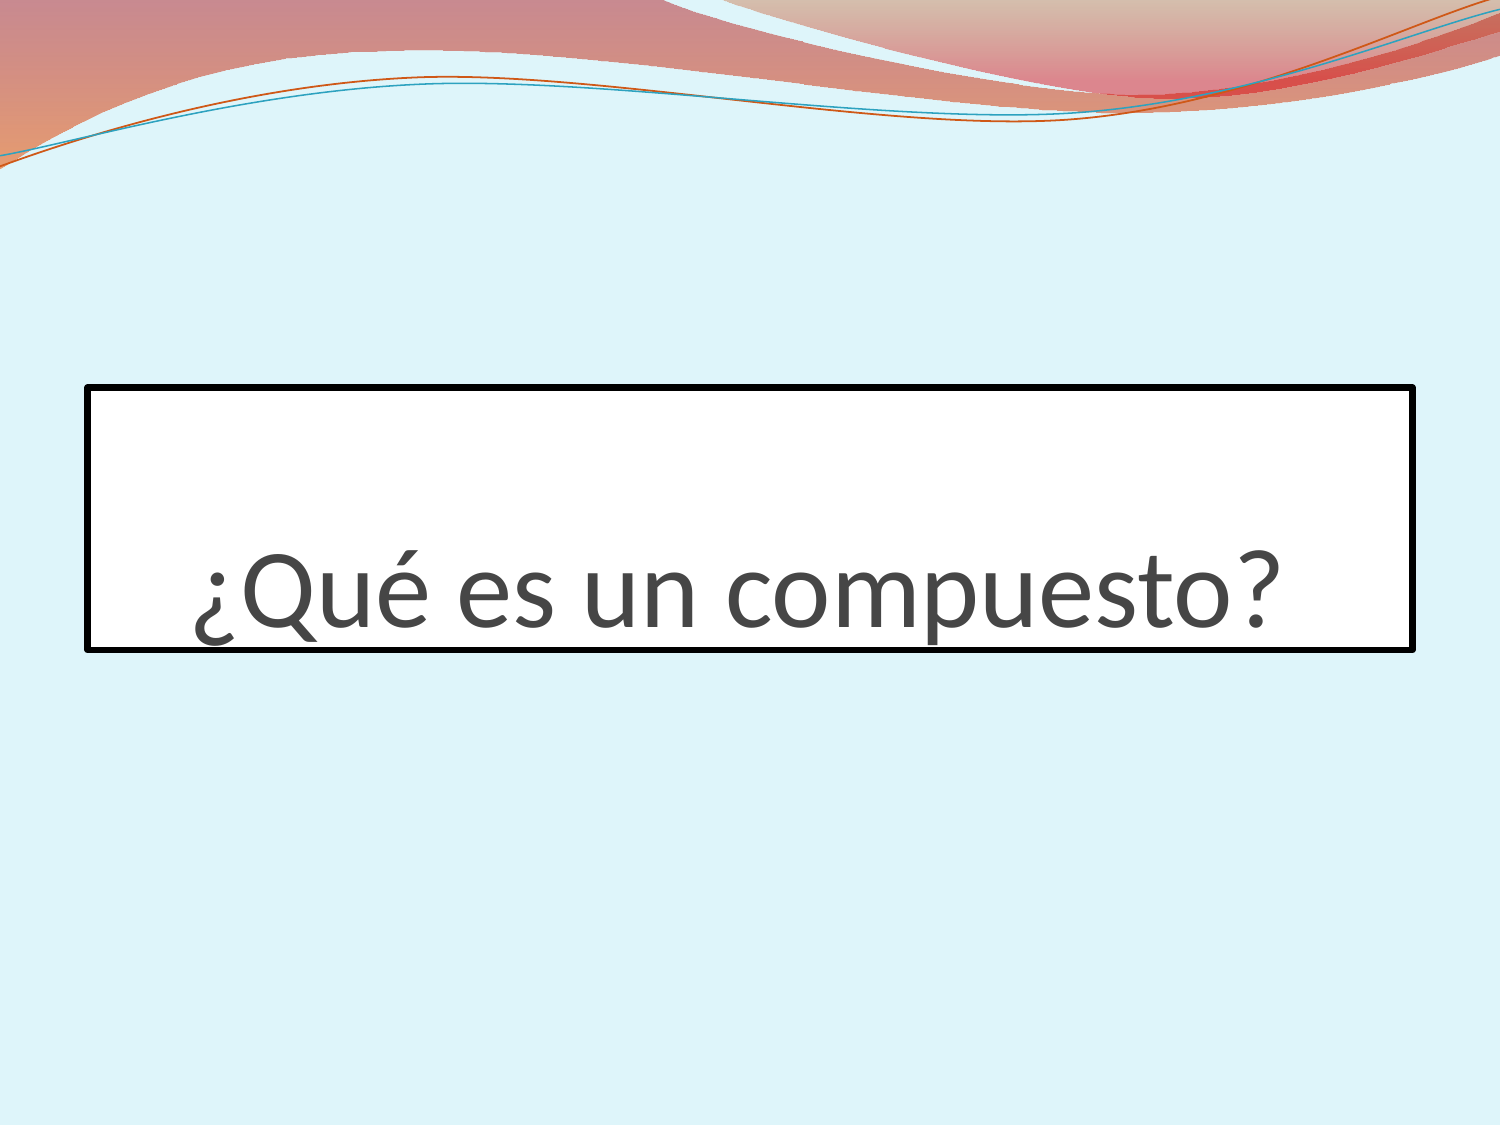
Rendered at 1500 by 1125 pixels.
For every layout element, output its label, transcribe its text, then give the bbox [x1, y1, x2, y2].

title ¿Qué es un compuesto? [87, 387, 1413, 650]
